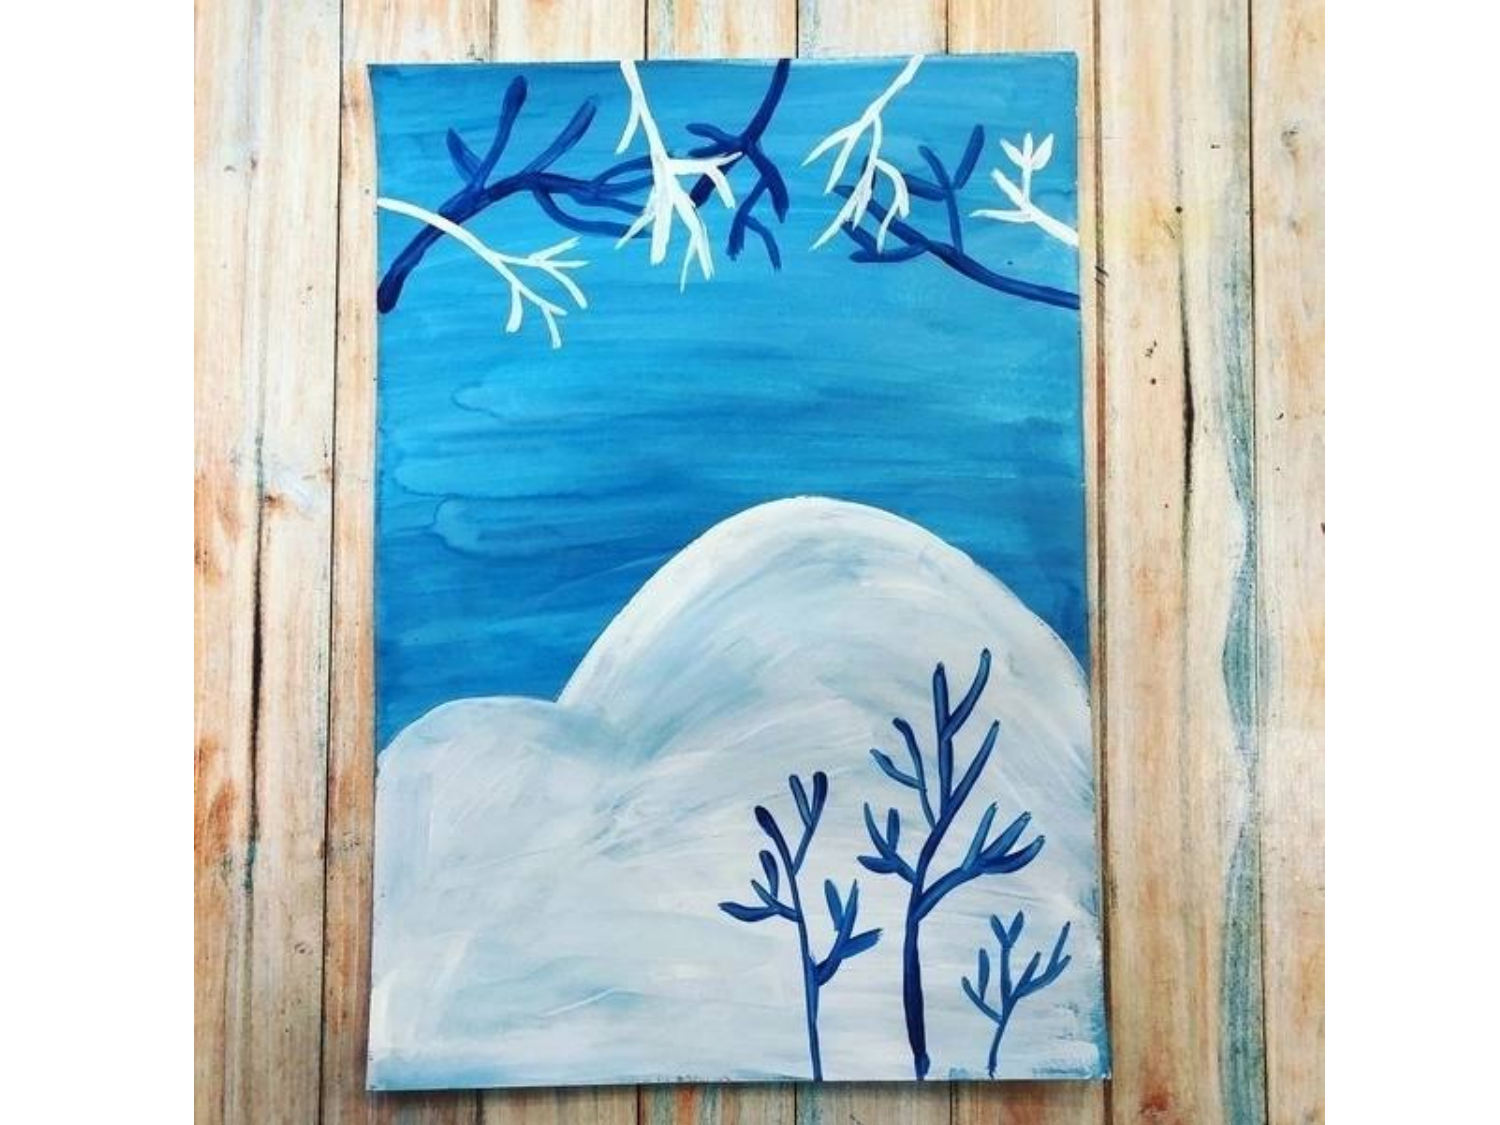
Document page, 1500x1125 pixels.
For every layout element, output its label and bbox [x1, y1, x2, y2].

picture [194, 0, 1325, 1125]
